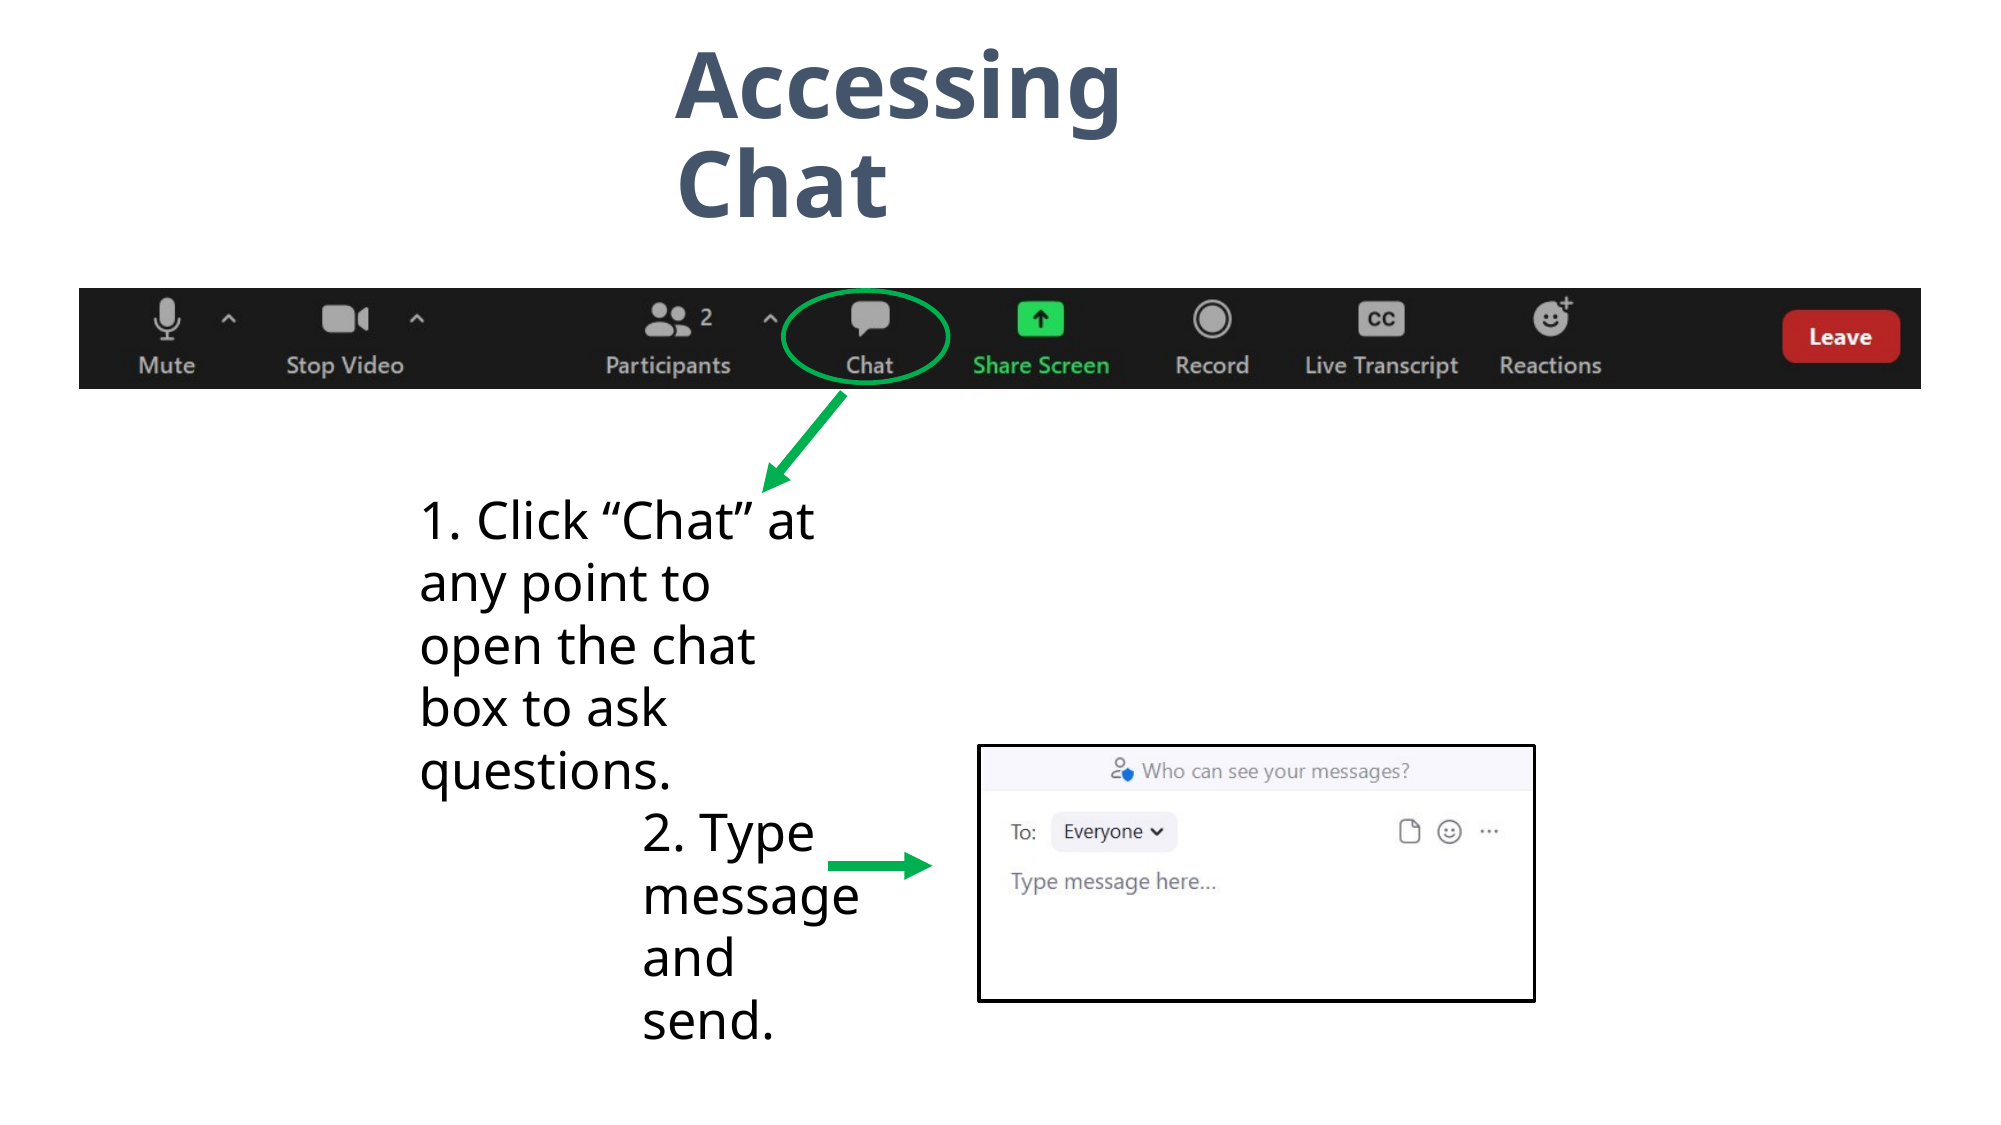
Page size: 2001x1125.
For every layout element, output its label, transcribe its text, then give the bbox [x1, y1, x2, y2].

picture [79, 288, 1921, 389]
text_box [762, 393, 844, 493]
text_box 1. Click “Chat” at any point to open the chat box to ask questions. [404, 479, 853, 807]
title Accessing Chat [660, 65, 1287, 213]
picture [980, 747, 1533, 1000]
text_box 2. Type message and send. [627, 792, 897, 1091]
